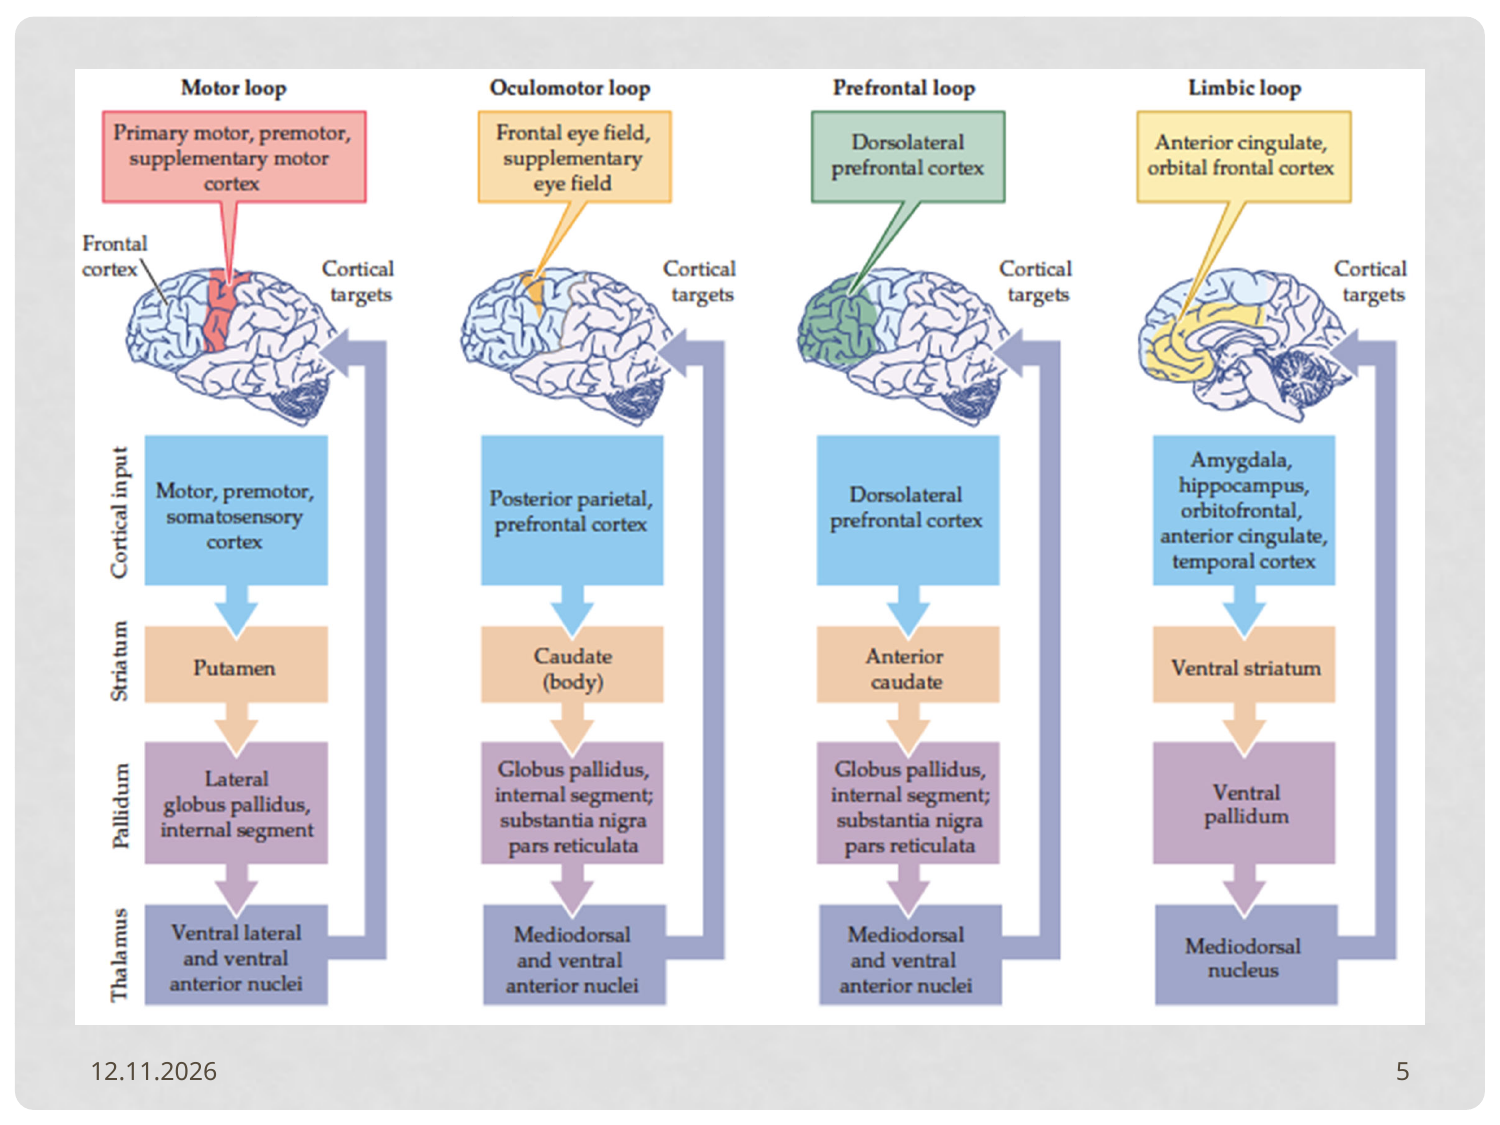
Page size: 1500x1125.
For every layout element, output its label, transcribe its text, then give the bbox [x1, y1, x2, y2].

picture [74, 69, 1426, 1026]
slide_number 5 [1074, 1042, 1425, 1103]
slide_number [75, 1042, 425, 1103]
